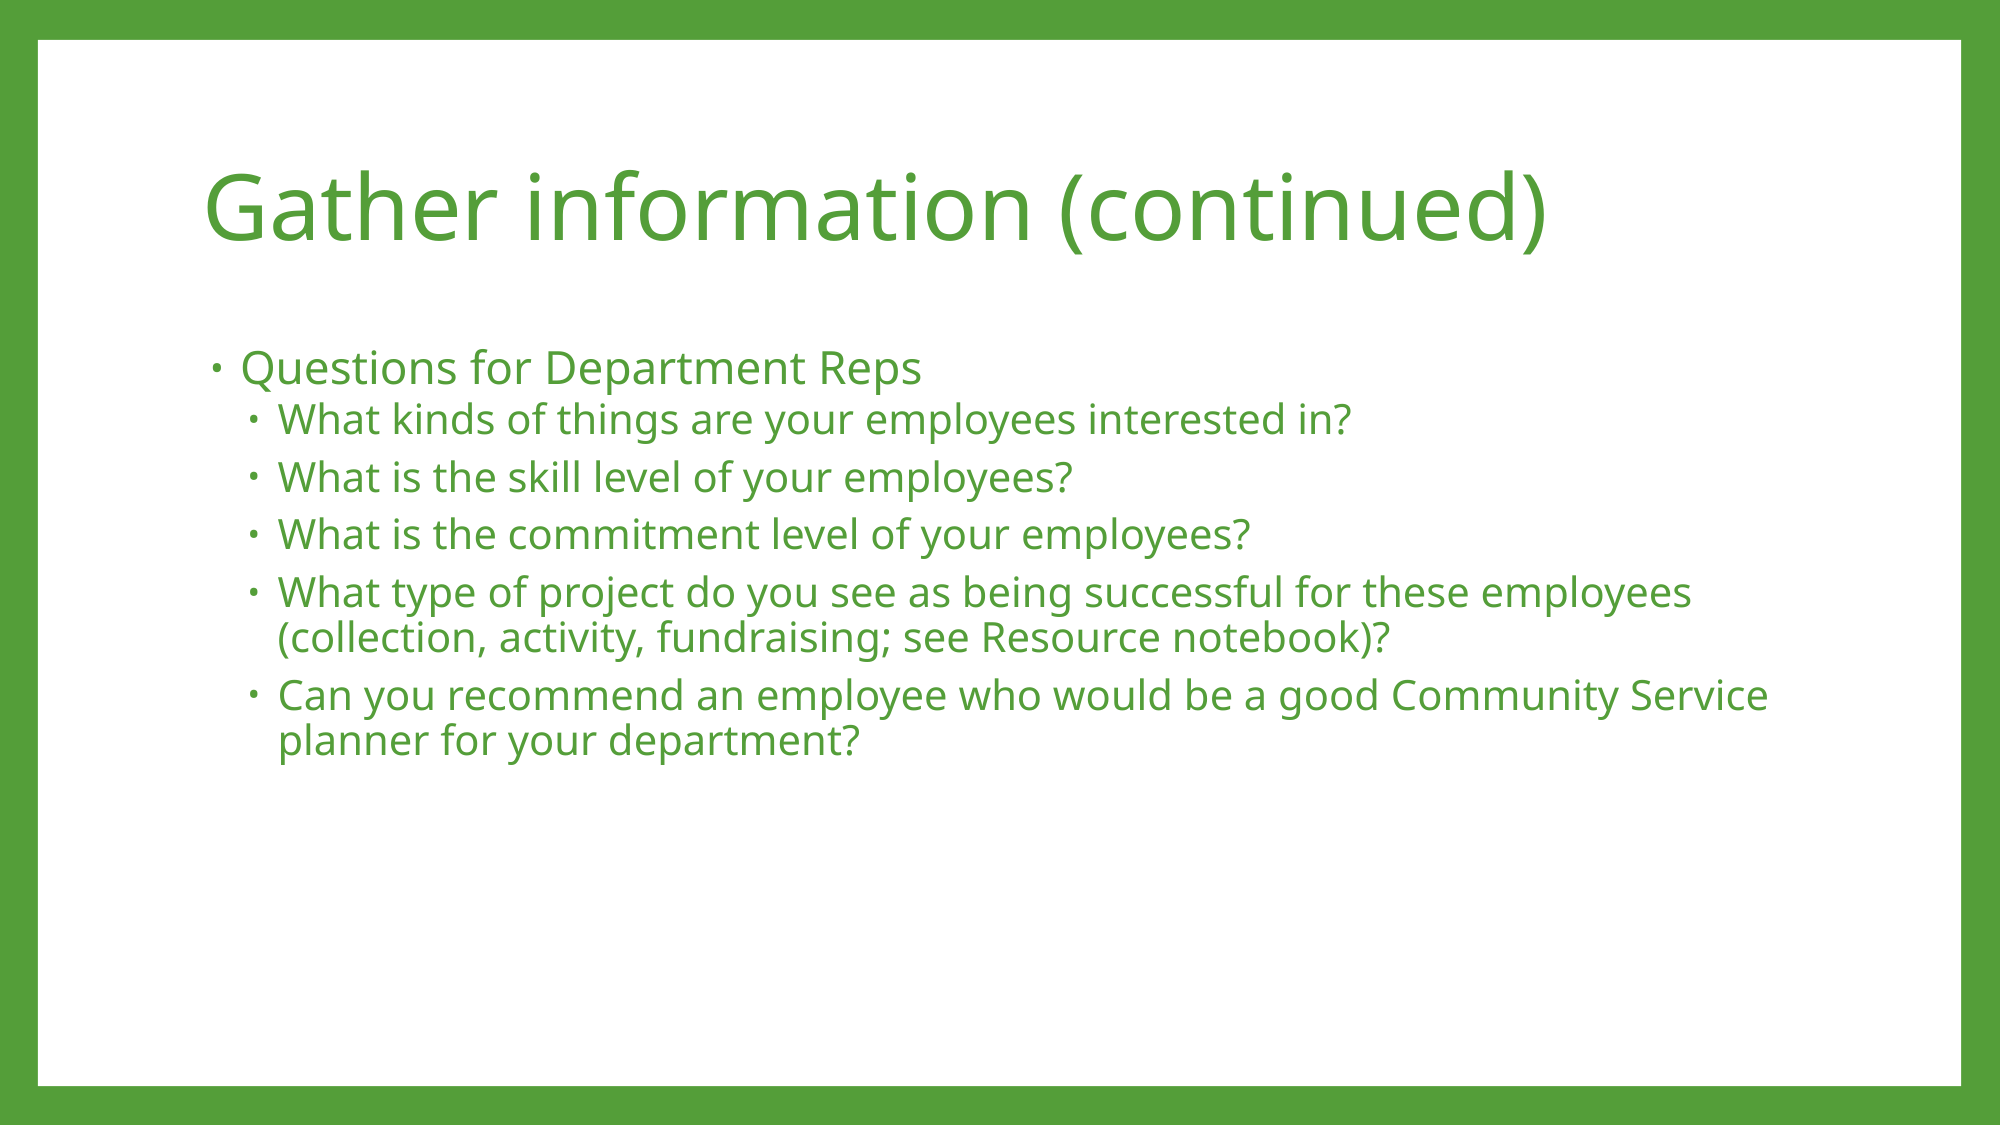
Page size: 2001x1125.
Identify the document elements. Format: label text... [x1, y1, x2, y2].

title Gather information (continued) [187, 99, 1808, 323]
list Questions for Department Reps What kinds of things are your employees interested in? What is the skill level of your employees? What is the commitment level of your employees? What type of project do you see as being successful for these employees (collection, activity, fundraising; see Resource notebook)? Can you recommend an employee who would be a good Community Service planner for your department? [187, 337, 1808, 1000]
